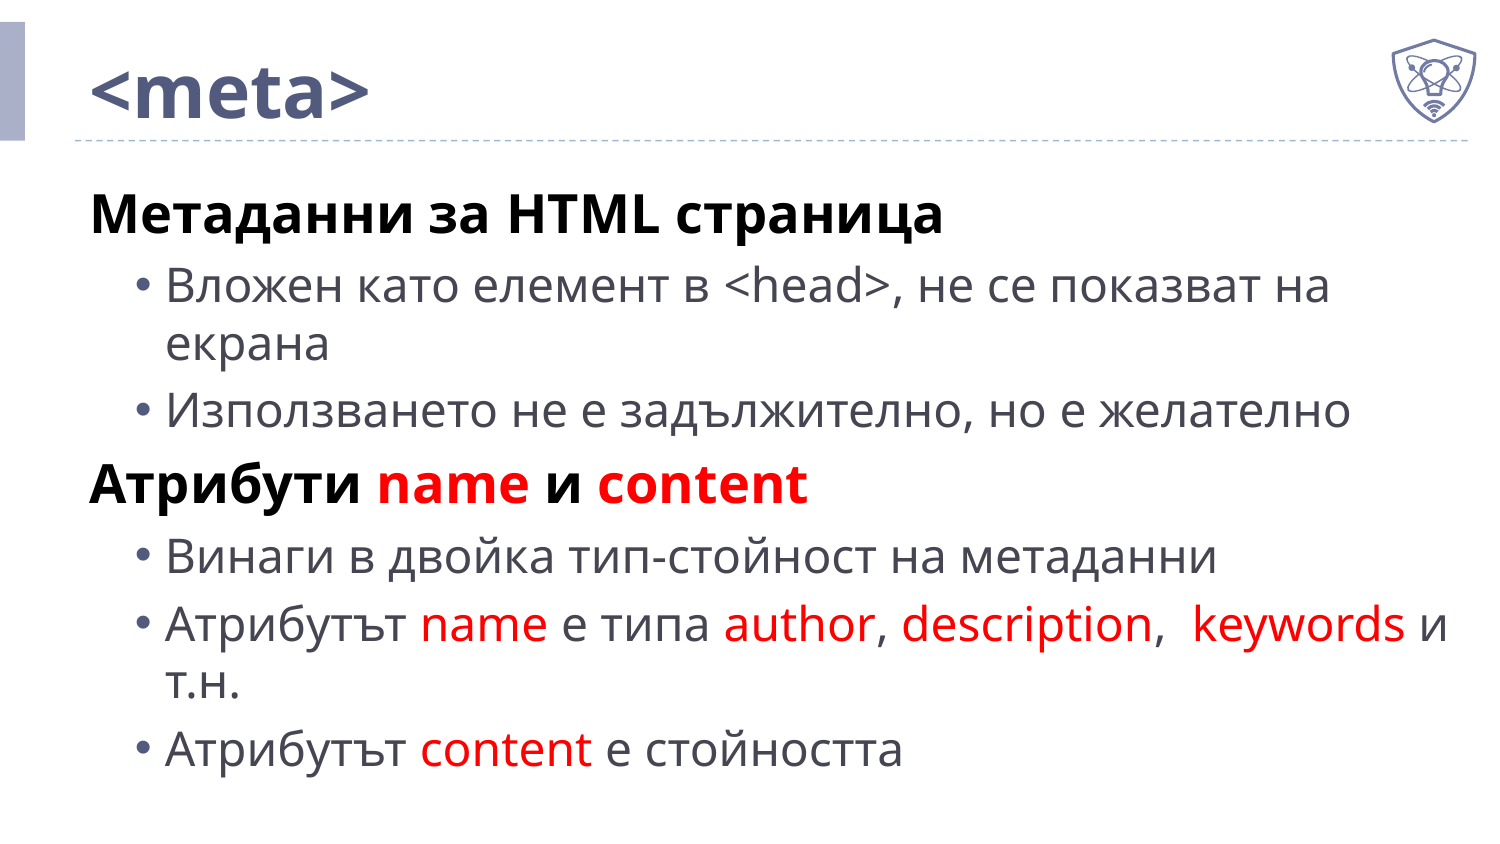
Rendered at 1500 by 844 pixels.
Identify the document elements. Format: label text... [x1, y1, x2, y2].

title <meta> [75, 18, 1475, 141]
list Метаданни за HTML страница Вложен като елемент в <head>, не се показват на екрана Използването не е задължително, но е желателно Атрибути name и content Винаги в двойка тип-стойност на метаданни Атрибутът name е типа author, description, keywords и т.н. Атрибутът content е стойността [75, 171, 1475, 835]
